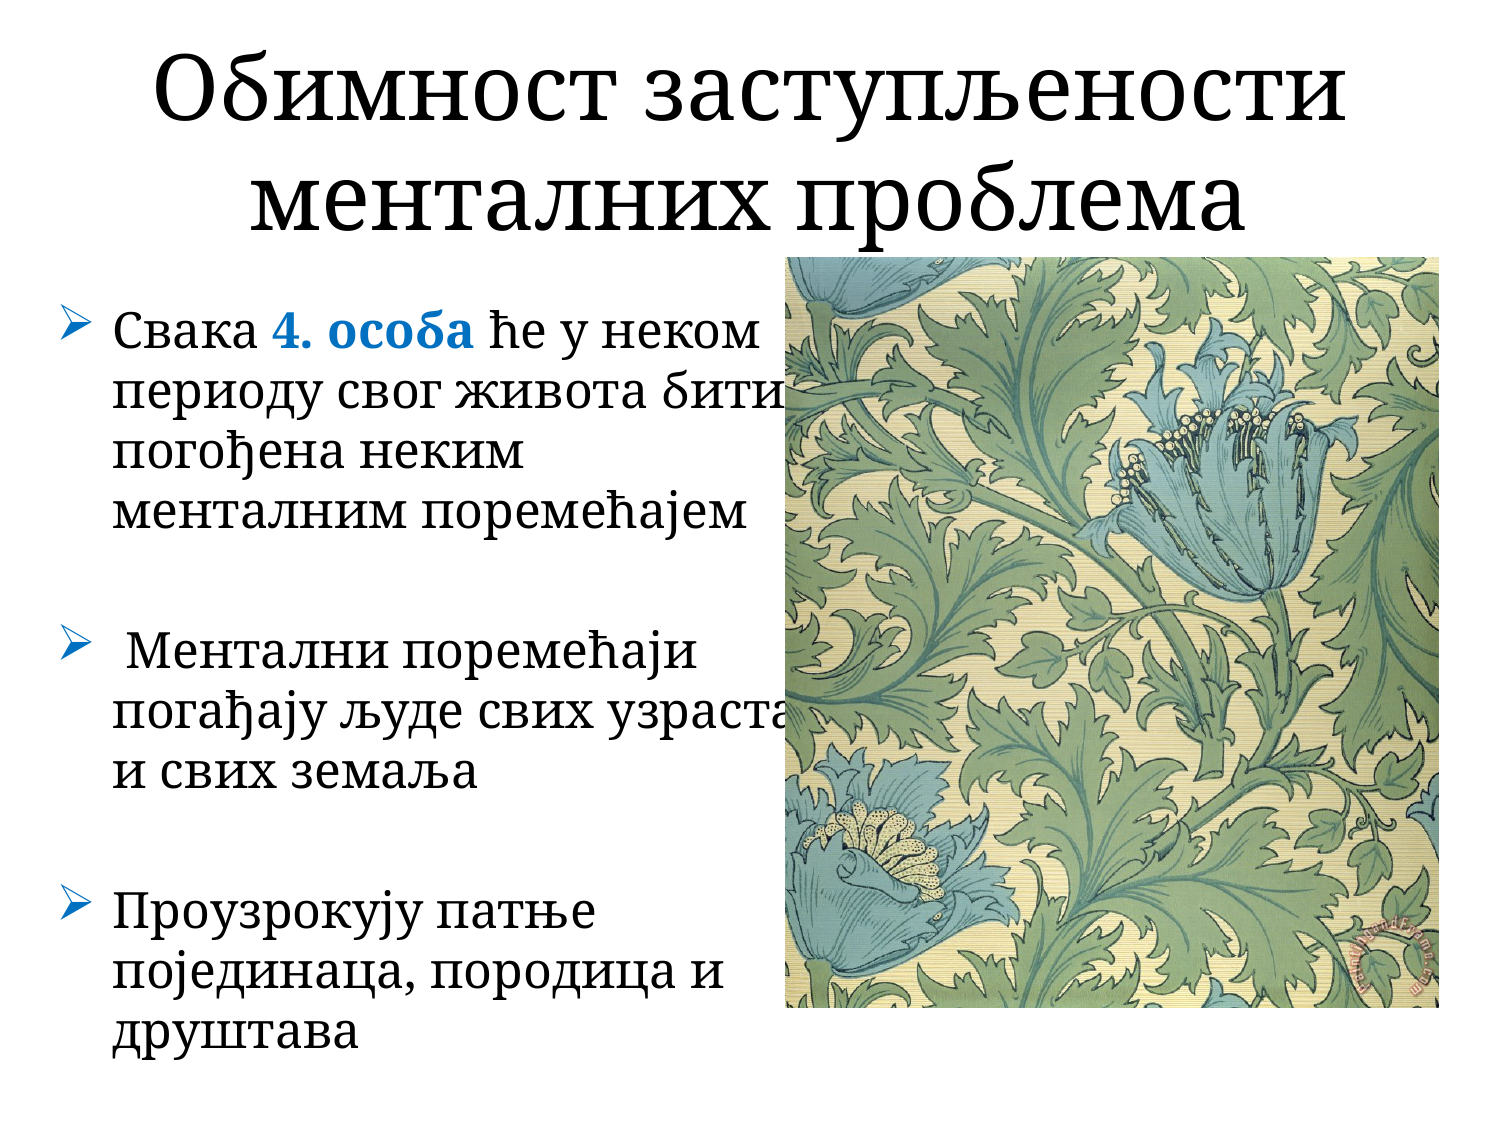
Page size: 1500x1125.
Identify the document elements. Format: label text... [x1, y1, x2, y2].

list Свака 4. особа ће у неком периоду свог живота бити погођена неким менталним поремећајем Ментални поремећаји погађају људе свих узраста и свих земаља Проузрокују патње појединаца, породица и друштава [40, 290, 775, 1006]
picture [784, 257, 1439, 1009]
title Обимност заступљености менталних проблема [74, 44, 1426, 233]
